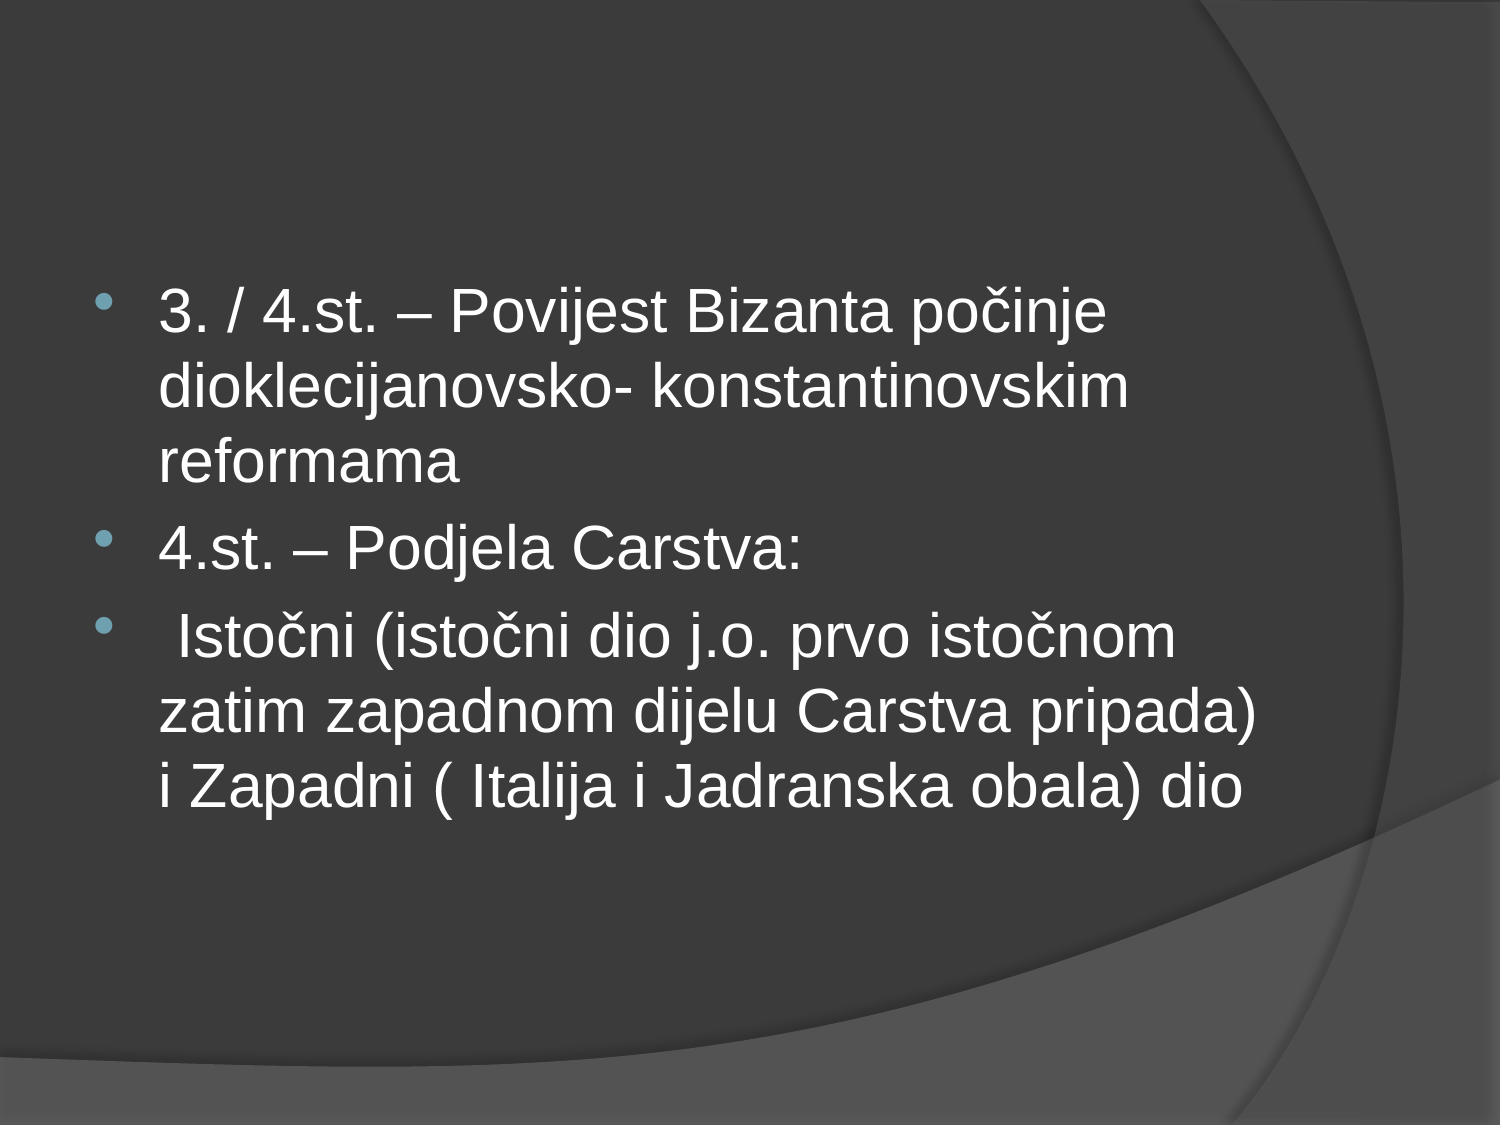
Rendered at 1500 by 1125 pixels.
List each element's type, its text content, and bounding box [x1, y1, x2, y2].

list 3. / 4.st. – Povijest Bizanta počinje dioklecijanovsko- konstantinovskim reformama 4.st. – Podjela Carstva: Istočni (istočni dio j.o. prvo istočnom zatim zapadnom dijelu Carstva pripada) i Zapadni ( Italija i Jadranska obala) dio [75, 262, 1300, 1005]
